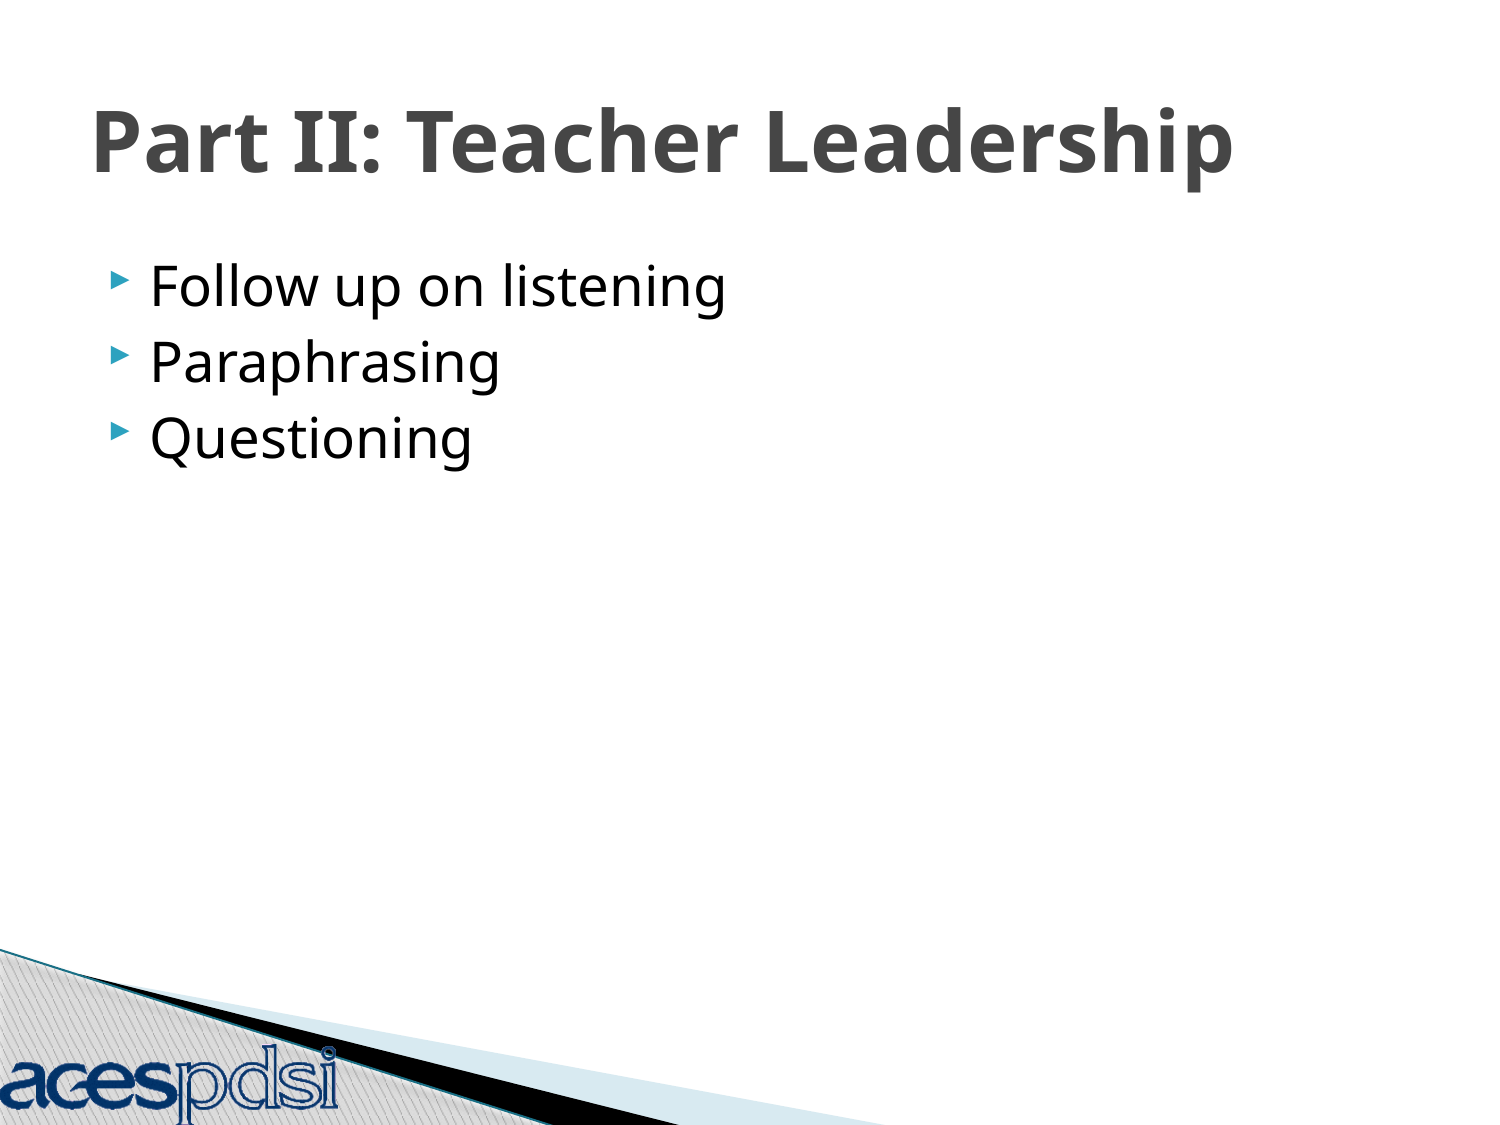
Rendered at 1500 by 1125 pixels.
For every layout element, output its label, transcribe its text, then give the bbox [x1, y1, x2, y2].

title Part II: Teacher Leadership [75, 45, 1425, 233]
list Follow up on listening Paraphrasing Questioning [75, 243, 1425, 986]
picture [0, 1044, 338, 1125]
